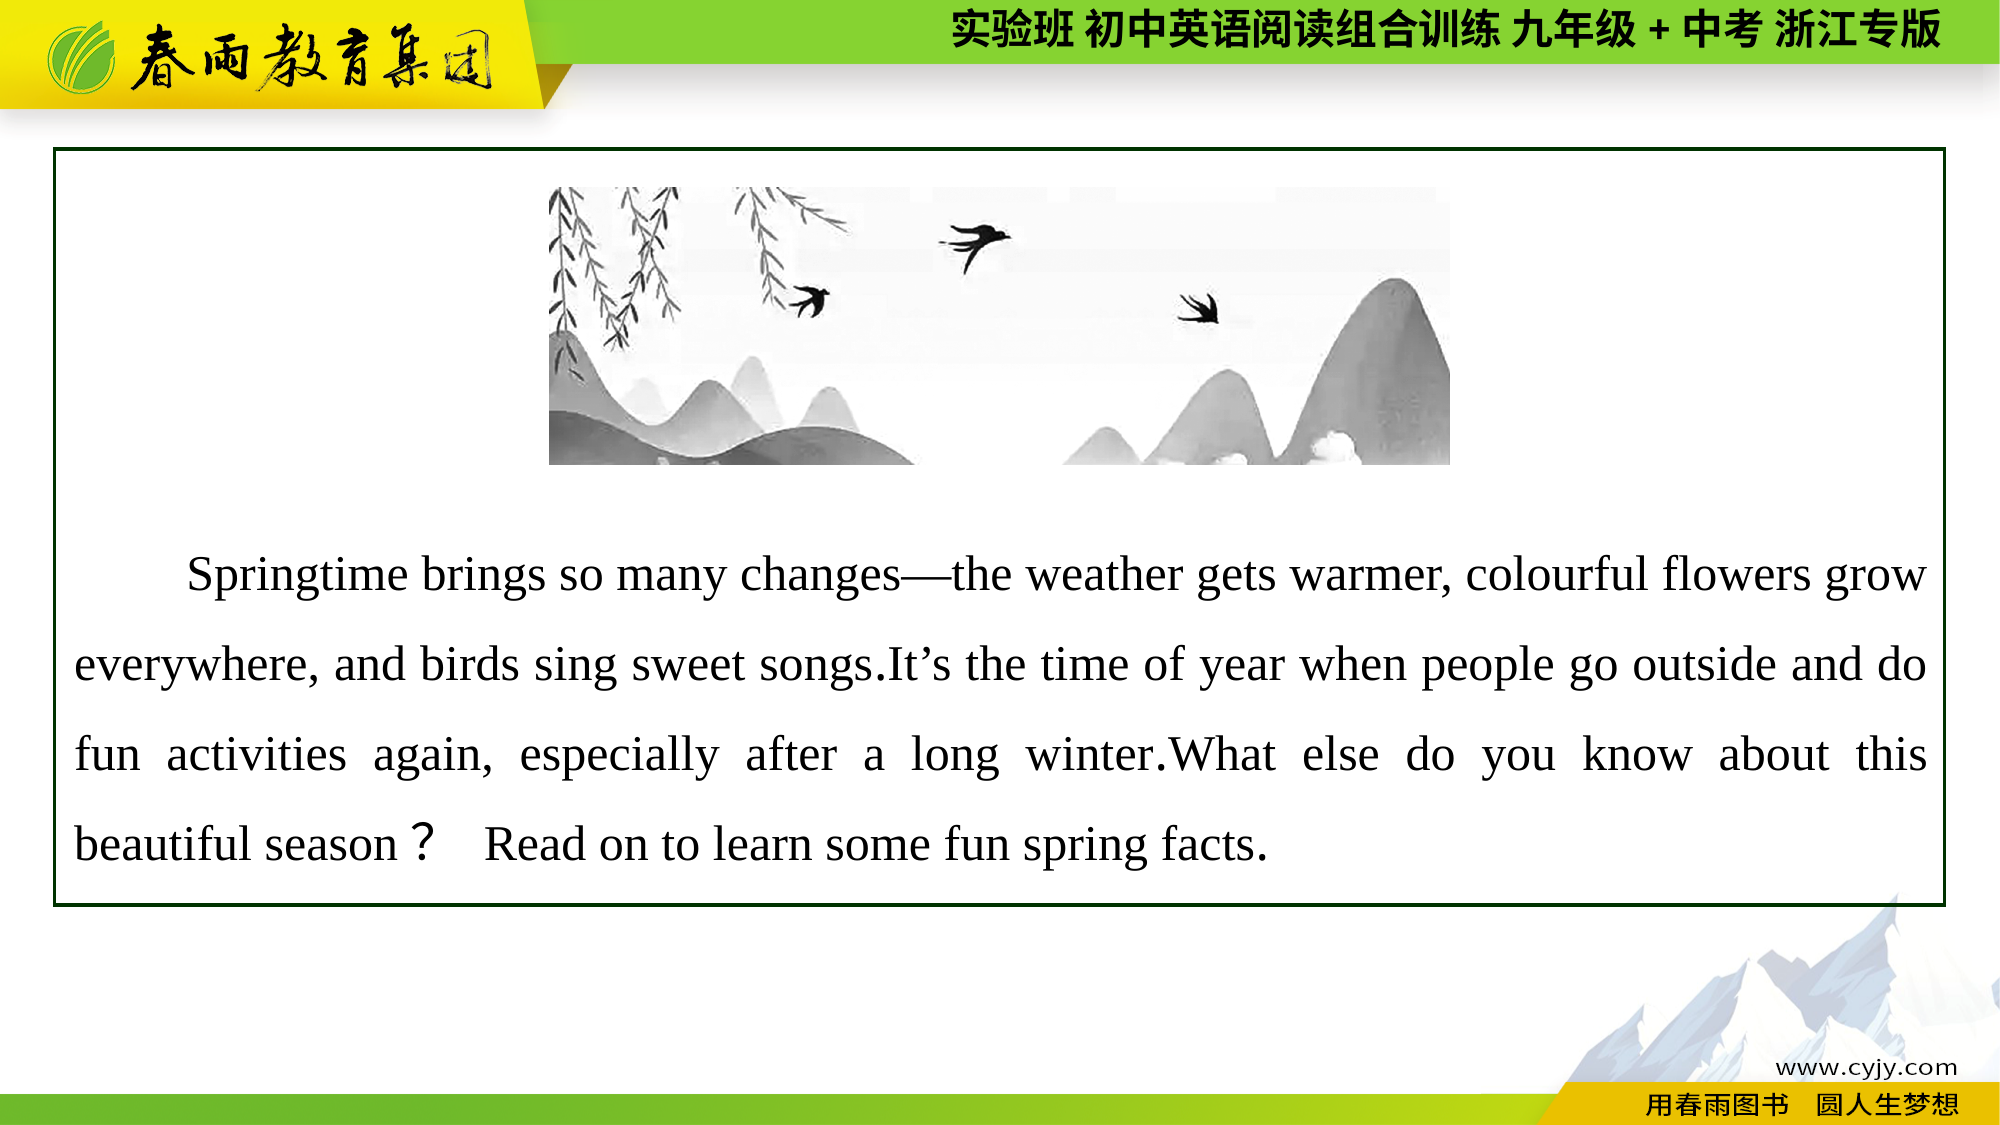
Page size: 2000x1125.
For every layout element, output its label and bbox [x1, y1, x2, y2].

picture [0, 0, 2000, 1125]
text_box [54, 149, 1945, 905]
